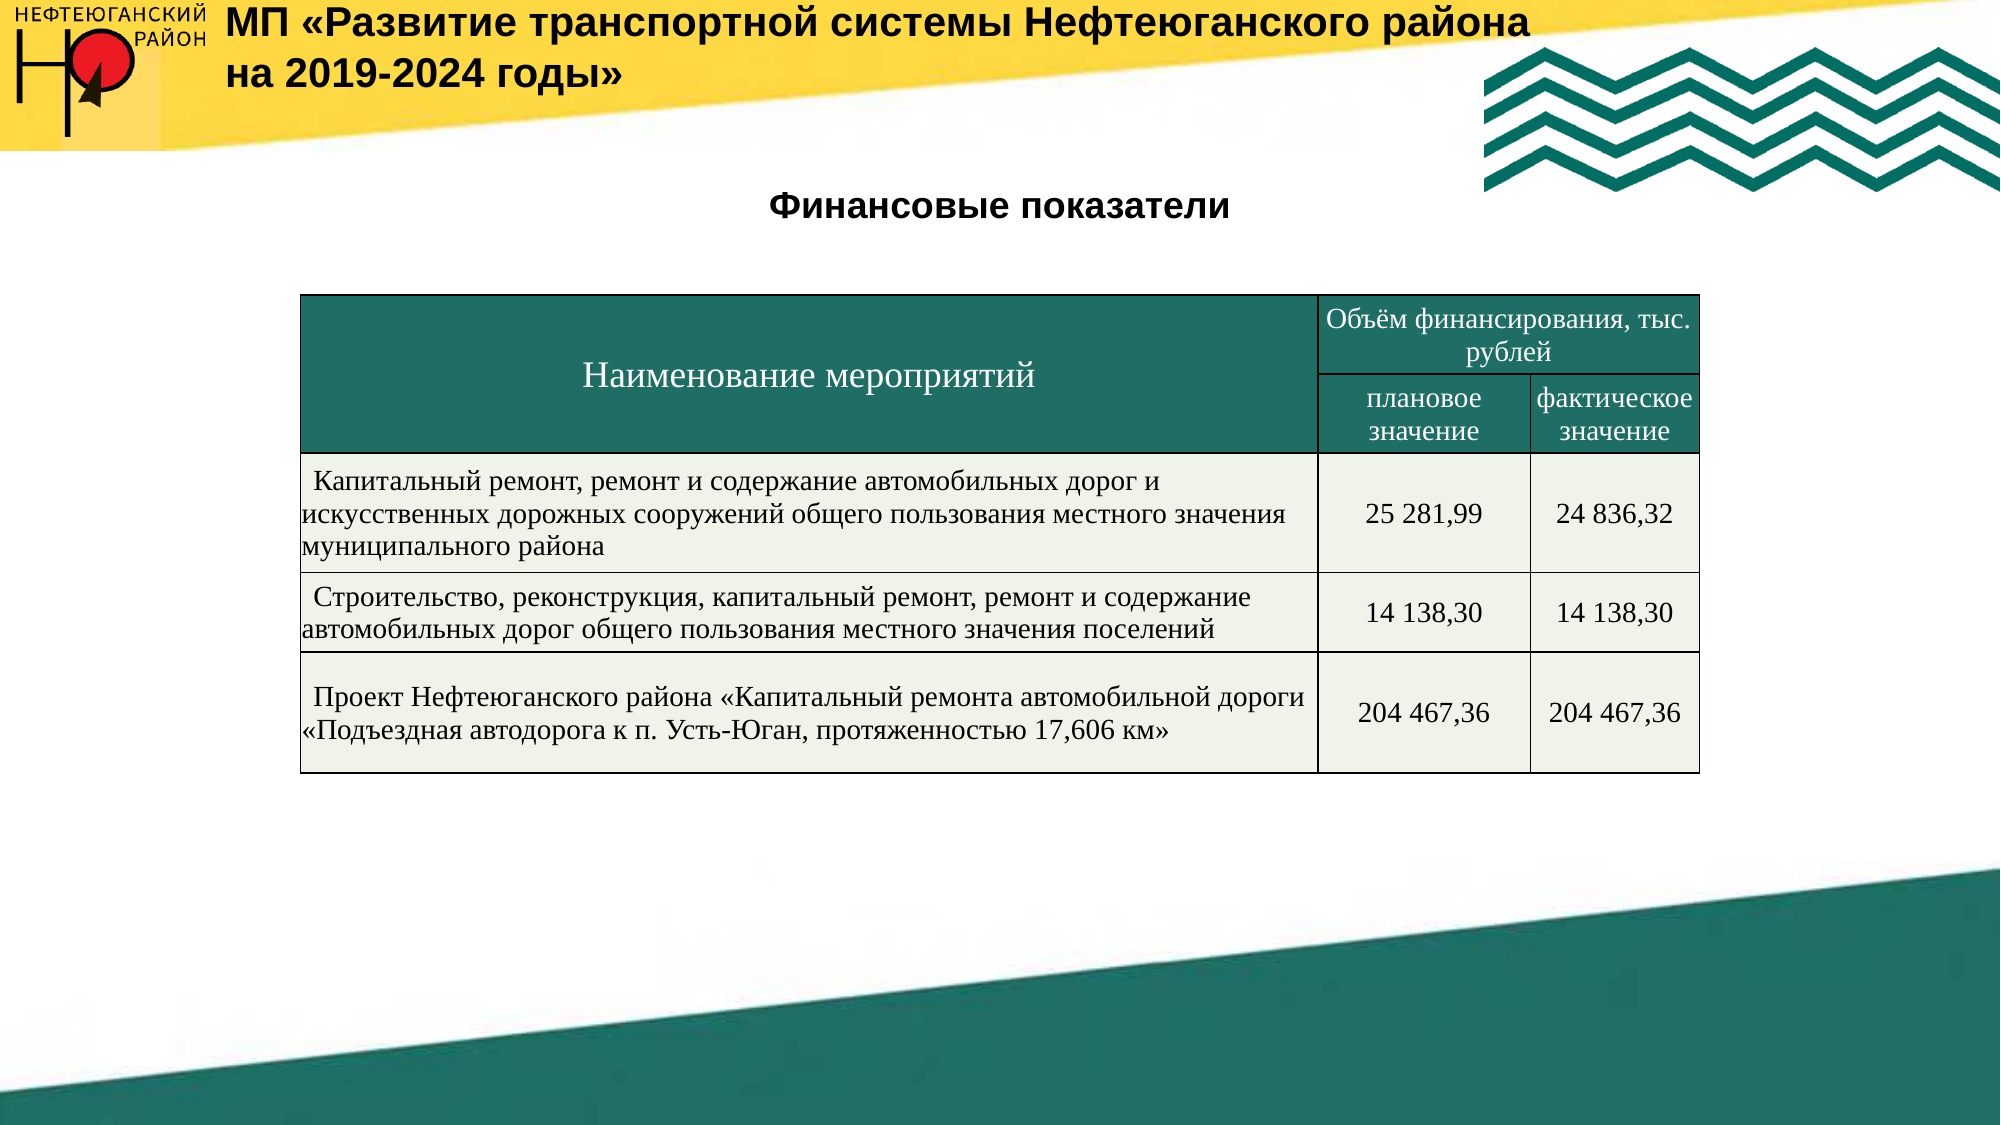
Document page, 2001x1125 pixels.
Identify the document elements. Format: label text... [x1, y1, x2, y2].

table_cell 204 467,36 [1531, 653, 1699, 725]
text_box Финансовые показатели [754, 173, 1246, 233]
table_cell фактическое значение [1531, 375, 1699, 452]
table_cell Капитальный ремонт, ремонт и содержание автомобильных дорог и искусственных дорожных сооружений общего пользования местного значения муниципального района [301, 454, 1317, 572]
table_cell 14 138,30 [1531, 573, 1699, 651]
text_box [0, 727, 2000, 1125]
table_header Наименование мероприятий [301, 296, 1317, 452]
table_header Объём финансирования, тыс. рублей [1319, 296, 1699, 373]
table_cell Проект Нефтеюганского района «Капитальный ремонта автомобильной дороги «Подъездная автодорога к п. Усть-Юган, протяженностью 17,606 км» [301, 653, 1317, 725]
table_cell 24 836,32 [1531, 454, 1699, 572]
table_cell 204 467,36 [1319, 653, 1530, 725]
table_cell 25 281,99 [1319, 454, 1530, 572]
picture [0, 0, 2000, 192]
table_cell 14 138,30 [1319, 573, 1530, 651]
table_cell плановое значение [1319, 375, 1530, 452]
table_cell Строительство, реконструкция, капитальный ремонт, ремонт и содержание автомобильных дорог общего пользования местного значения поселений [301, 573, 1317, 651]
